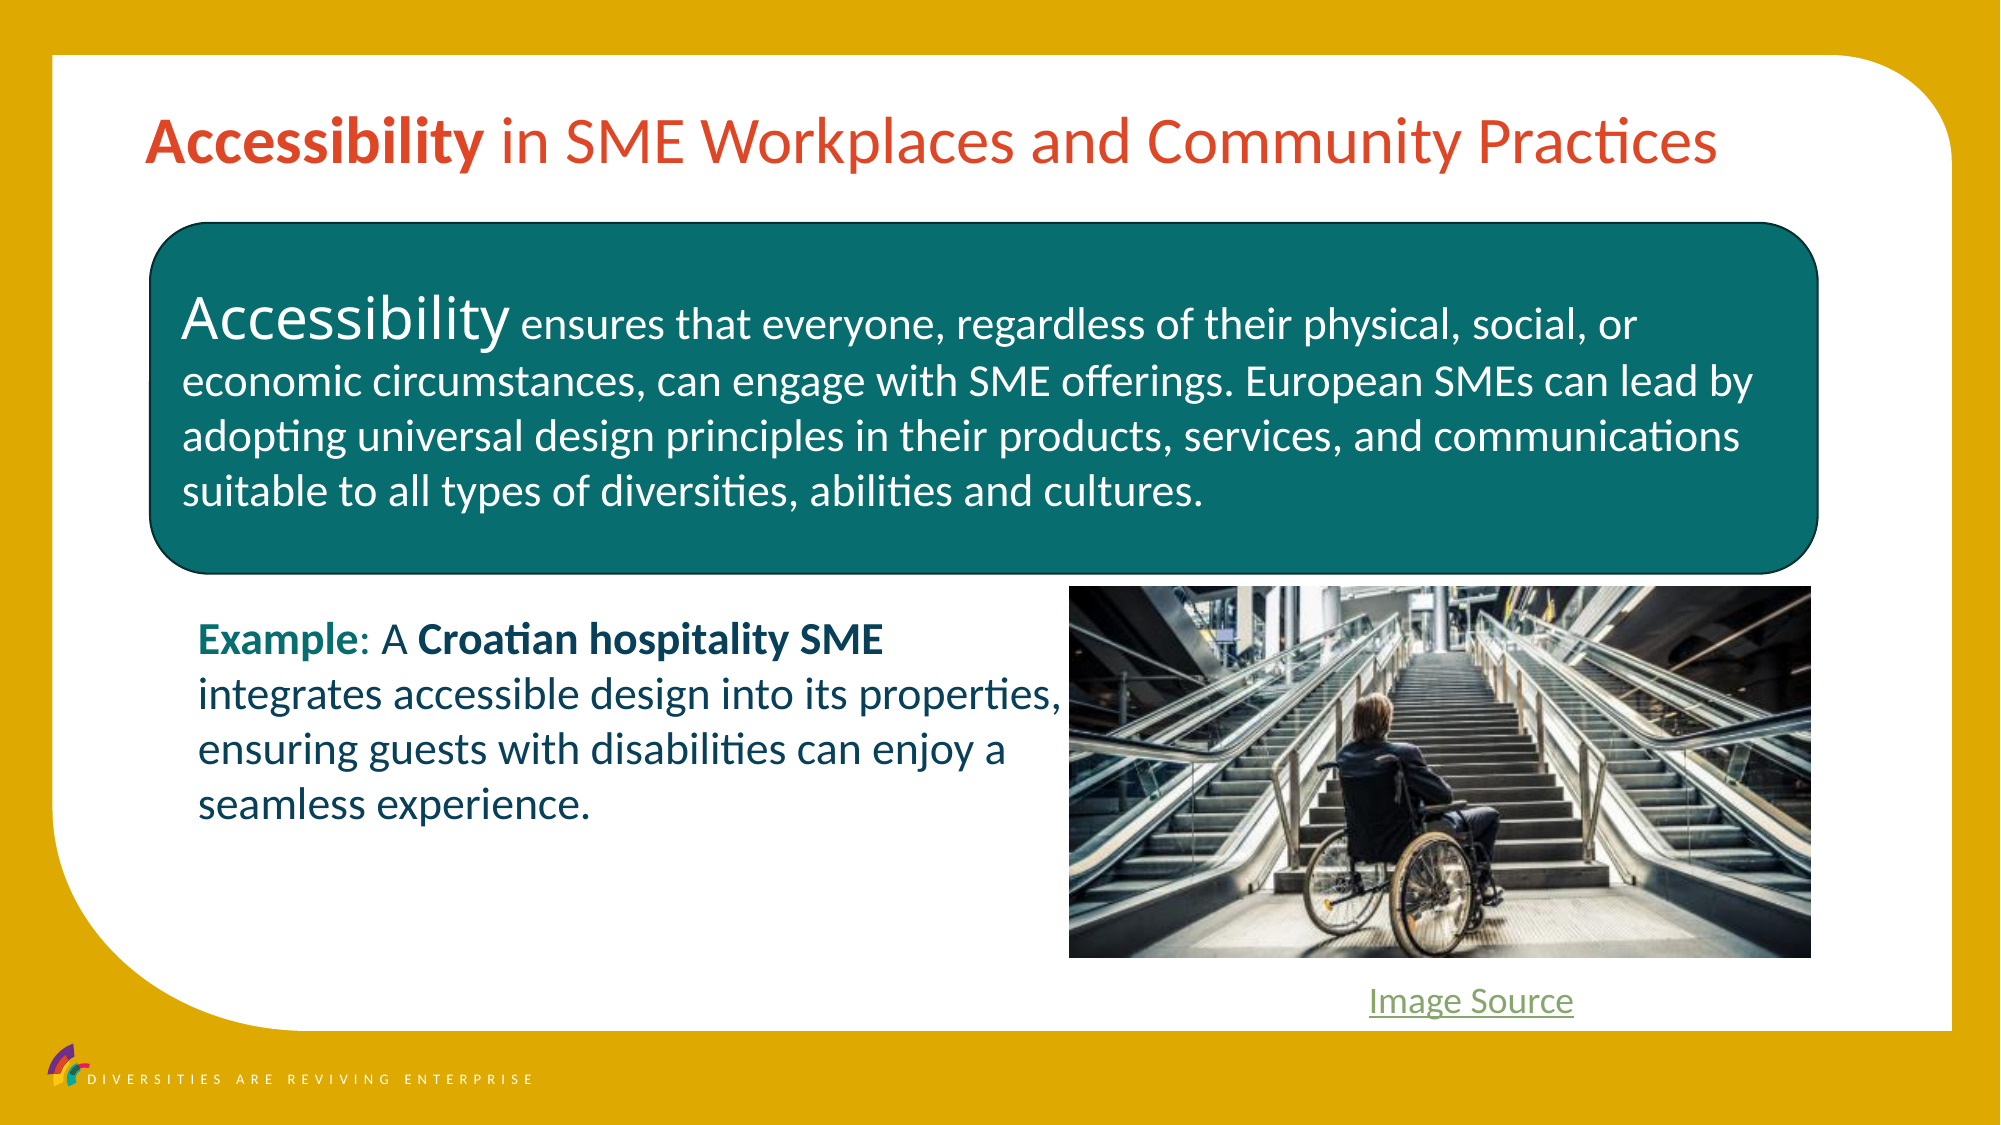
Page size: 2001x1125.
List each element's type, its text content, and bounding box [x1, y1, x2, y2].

text_box Example: A Croatian hospitality SME integrates accessible design into its properties, ensuring guests with disabilities can enjoy a seamless experience. [183, 601, 1069, 836]
picture [1069, 586, 1811, 958]
text_box Image Source [1259, 968, 1684, 1029]
text_box Accessibility ensures that everyone, regardless of their physical, social, or economic circumstances, can engage with SME offerings. European SMEs can lead by adopting universal design principles in their products, services, and communications suitable to all types of diversities, abilities and cultures. [148, 221, 1819, 575]
list Accessibility in SME Workplaces and Community Practices [130, 98, 1869, 231]
